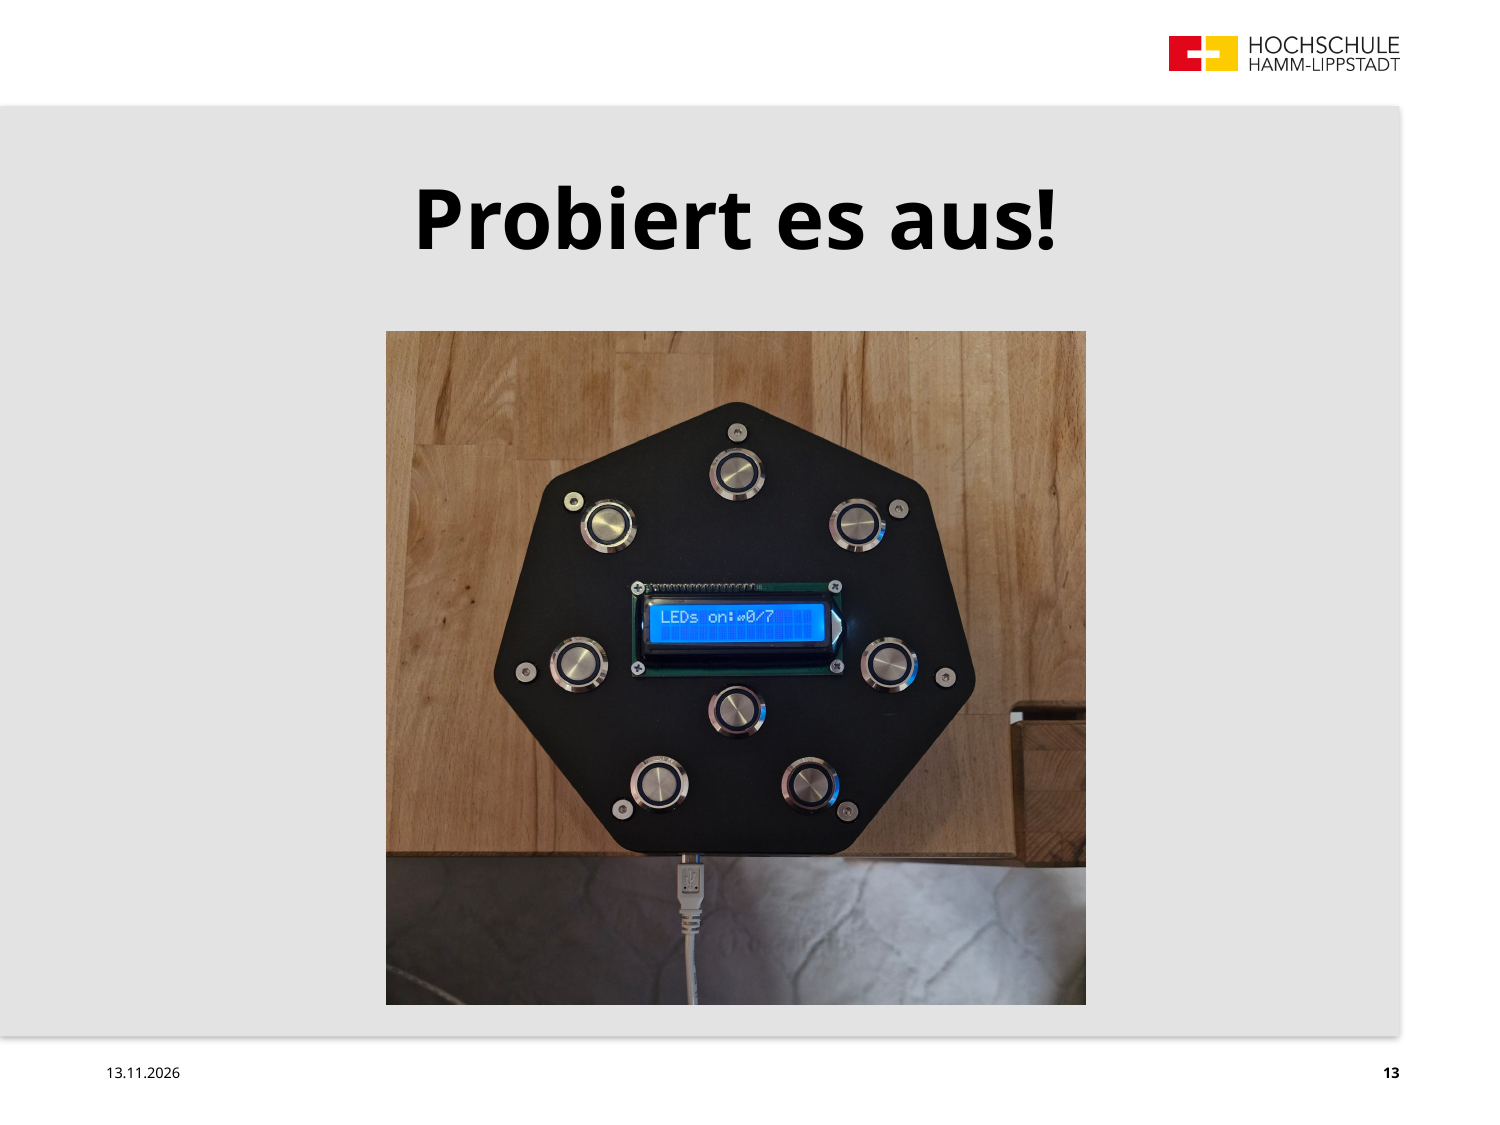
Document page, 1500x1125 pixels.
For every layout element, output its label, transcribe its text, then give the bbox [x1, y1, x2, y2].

slide_number 13 [1049, 1065, 1400, 1084]
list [386, 331, 1086, 1006]
picture [1169, 36, 1400, 71]
title Probiert es aus! [106, 122, 1366, 310]
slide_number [106, 1065, 457, 1084]
